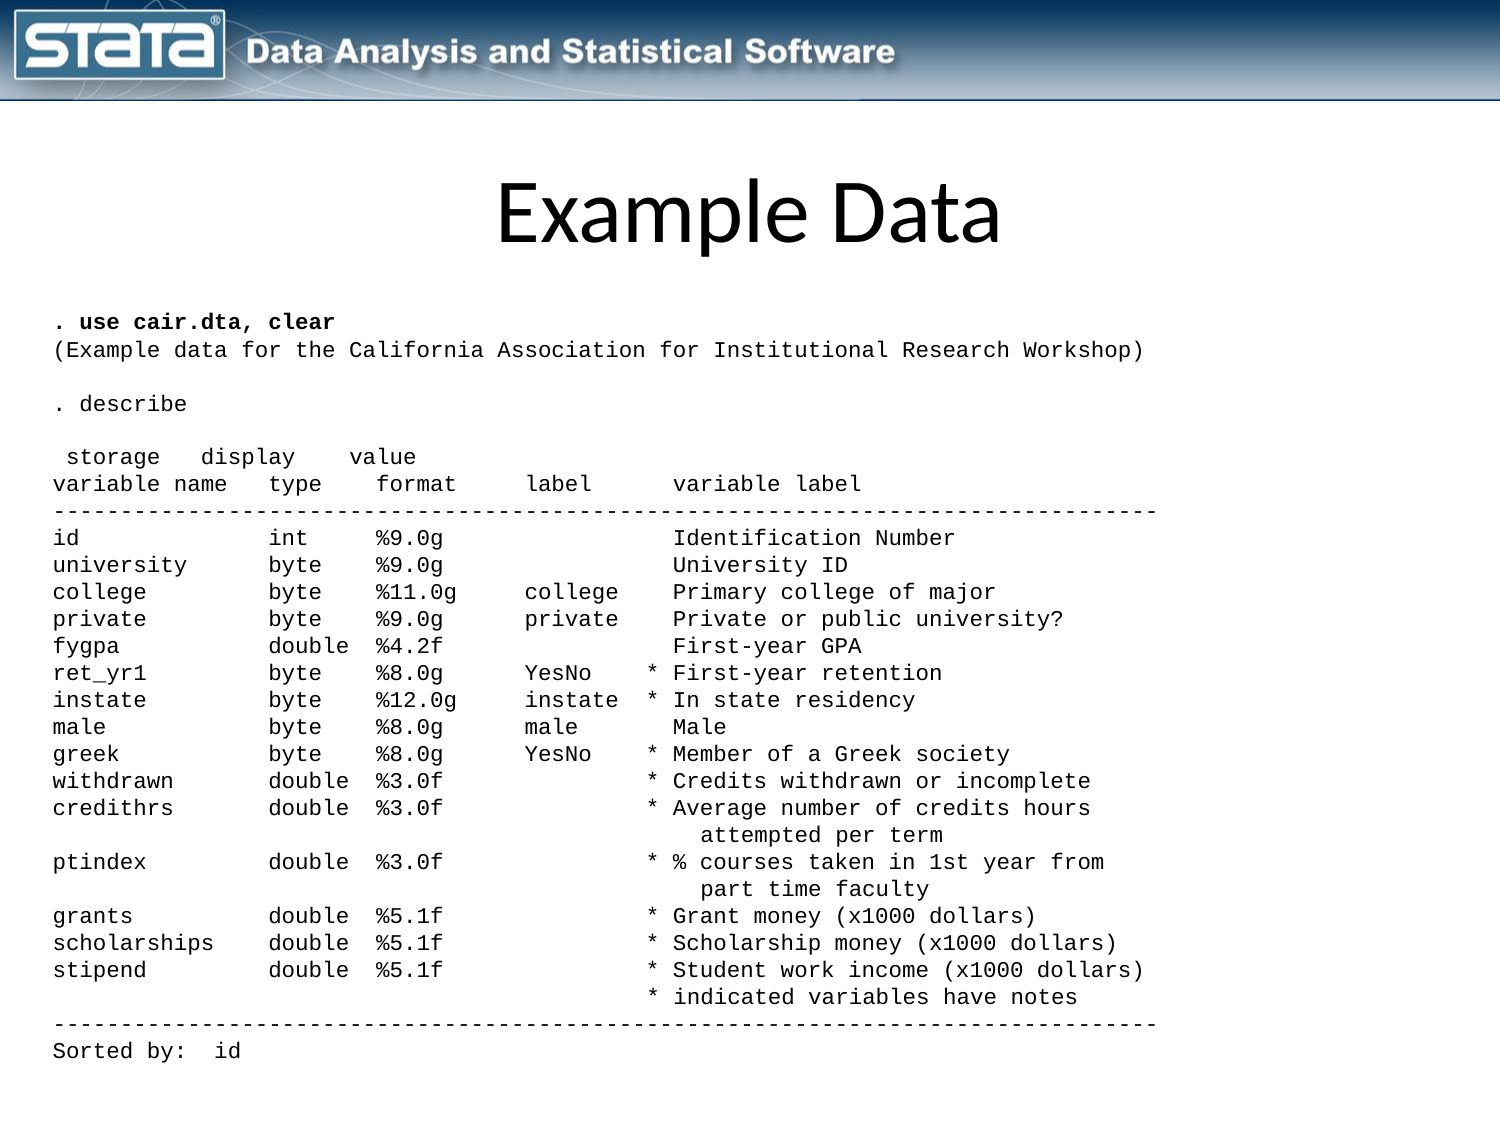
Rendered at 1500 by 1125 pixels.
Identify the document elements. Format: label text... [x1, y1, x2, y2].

picture [0, 0, 1500, 101]
list . use cair.dta, clear (Example data for the California Association for Institutional Research Workshop) . describe storage display value variable name type format label variable label ---------------------------------------------------------------------------------- id int %9.0g Identification Number university byte %9.0g University ID college byte %11.0g college Primary college of major private byte %9.0g private Private or public university? fygpa double %4.2f First-year GPA ret_yr1 byte %8.0g YesNo * First-year retention instate byte %12.0g instate * In state residency male byte %8.0g male Male greek byte %8.0g YesNo * Member of a Greek society withdrawn double %3.0f * Credits withdrawn or incomplete credithrs double %3.0f * Average number of credits hours attempted per term ptindex double %3.0f * % courses taken in 1st year from part time faculty grants double %5.1f * Grant money (x1000 dollars) scholarships double %5.1f * Scholarship money (x1000 dollars) stipend double %5.1f * Student work income (x1000 dollars) * indicated variables have notes ---------------------------------------------------------------------------------- Sorted by: id [37, 299, 1475, 1075]
title Example Data [75, 125, 1425, 288]
